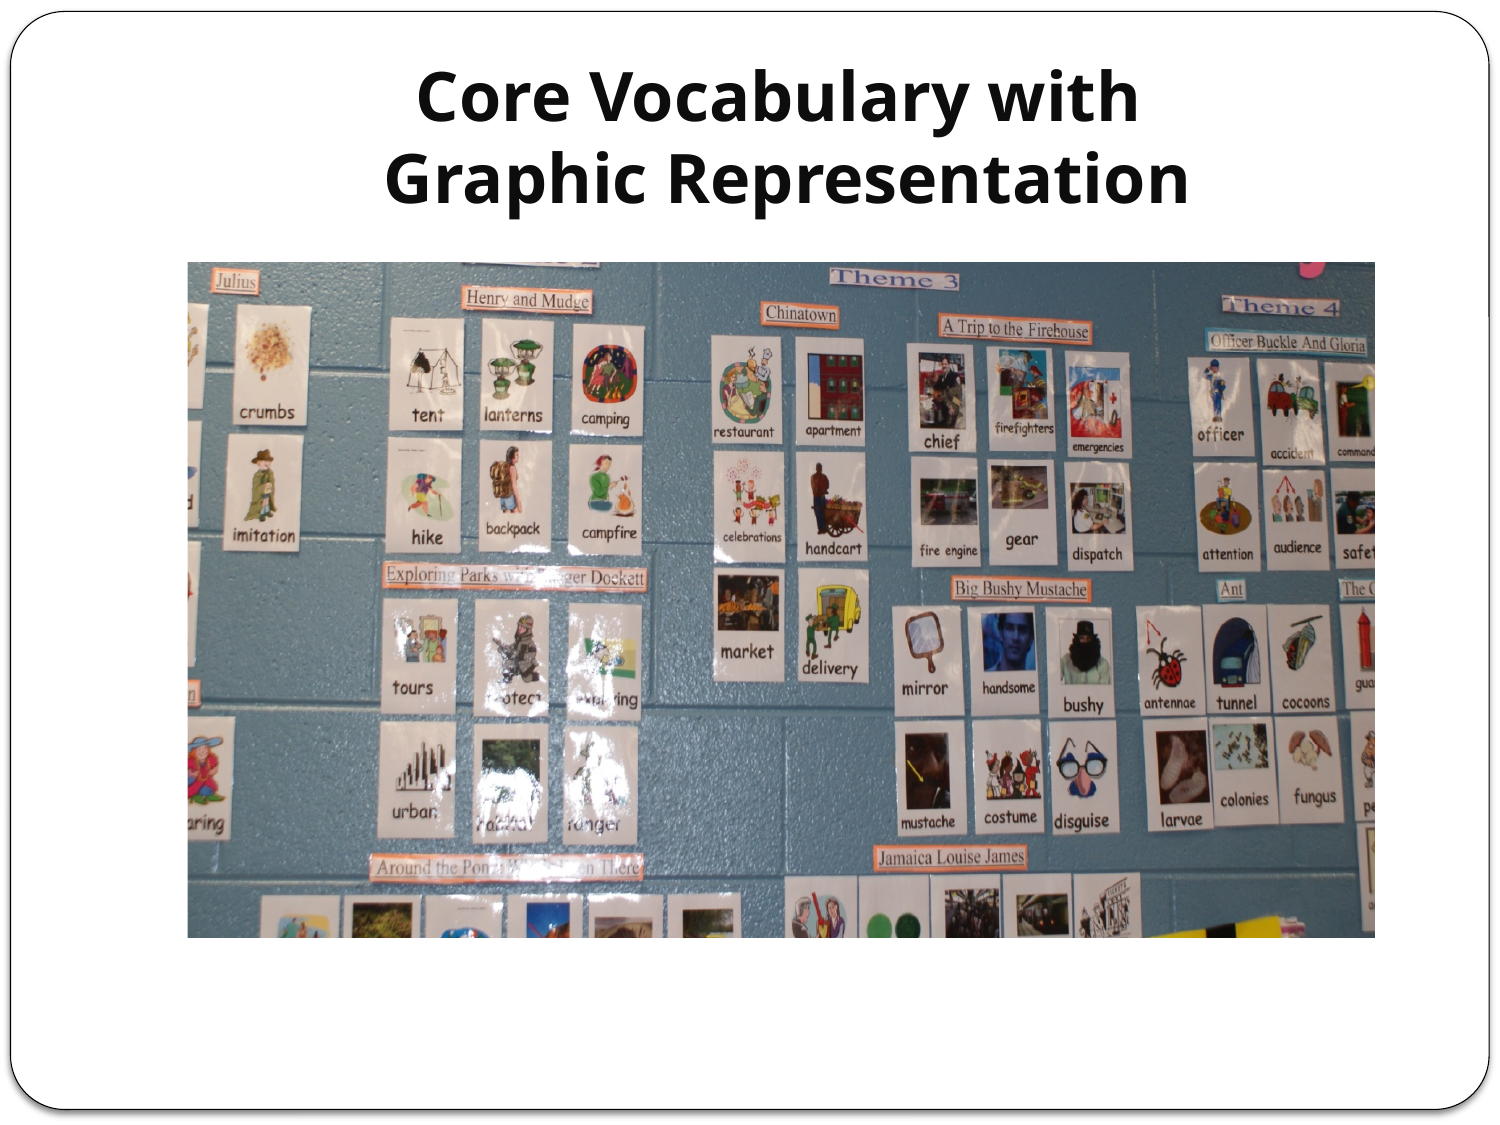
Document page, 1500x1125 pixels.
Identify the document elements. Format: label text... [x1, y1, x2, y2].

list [187, 262, 1376, 938]
title Core Vocabulary with Graphic Representation [150, 45, 1425, 233]
